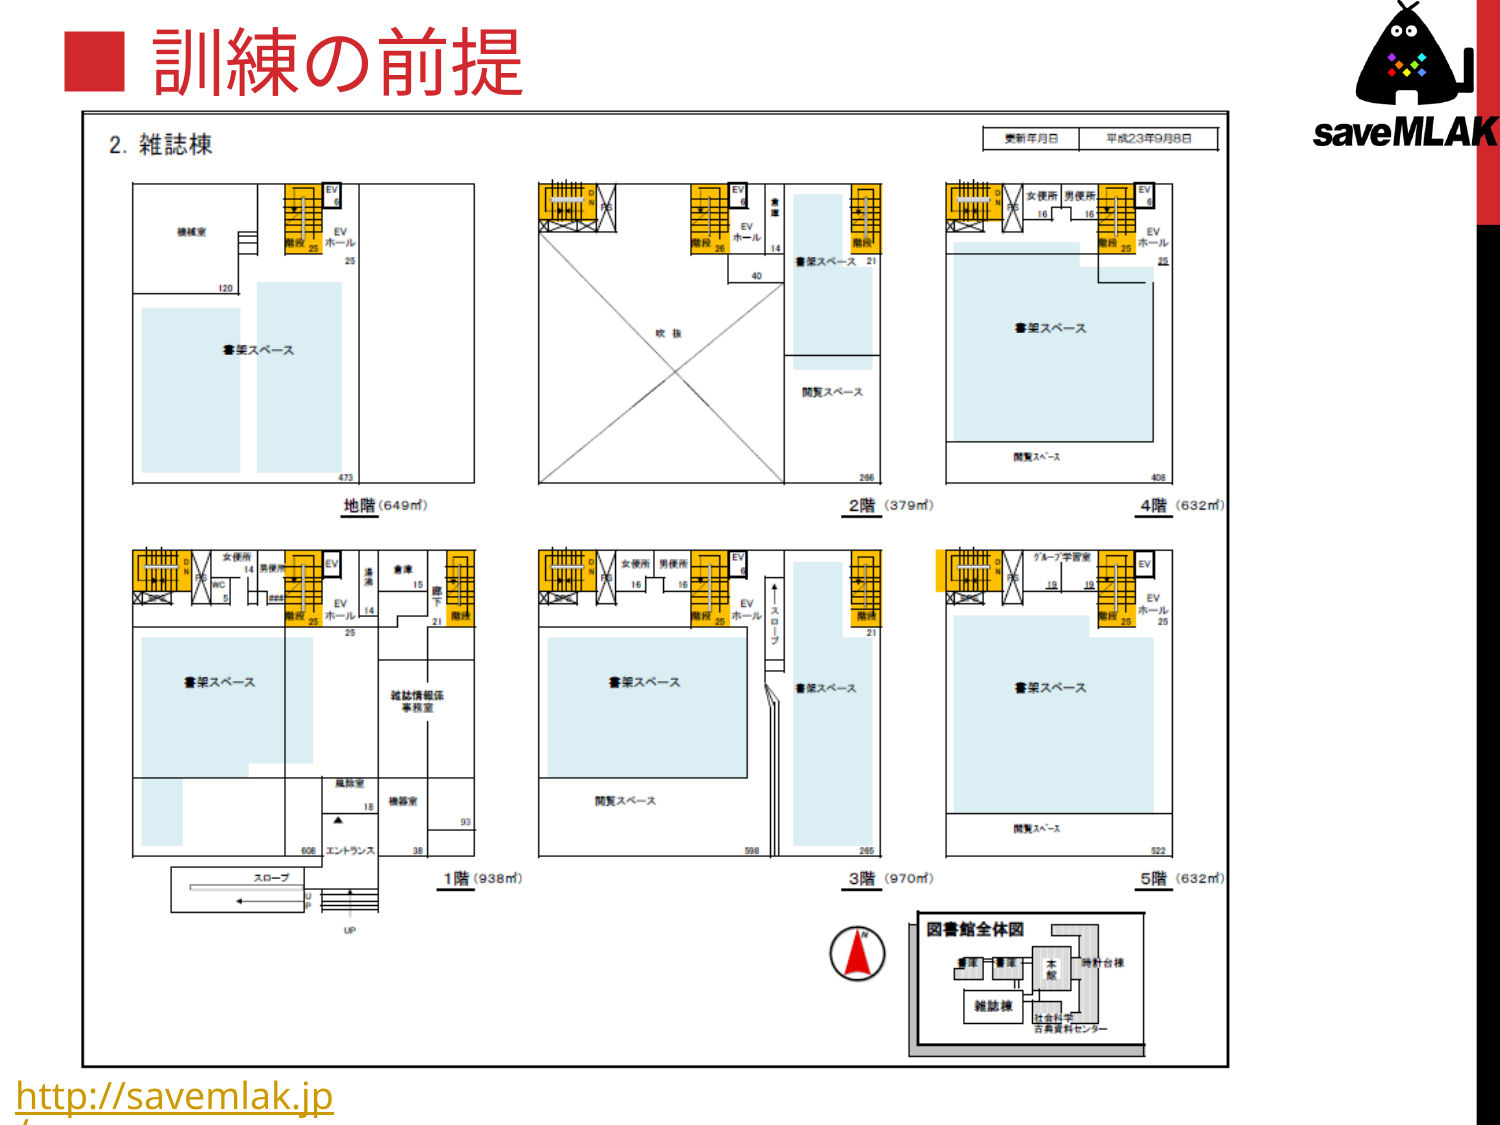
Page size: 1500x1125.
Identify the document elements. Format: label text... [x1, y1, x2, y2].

picture [76, 108, 1235, 1071]
text_box http://savemlak.jp/ [0, 1064, 352, 1125]
title ■訓練の前提 [42, 40, 1281, 114]
picture [1313, 0, 1500, 146]
